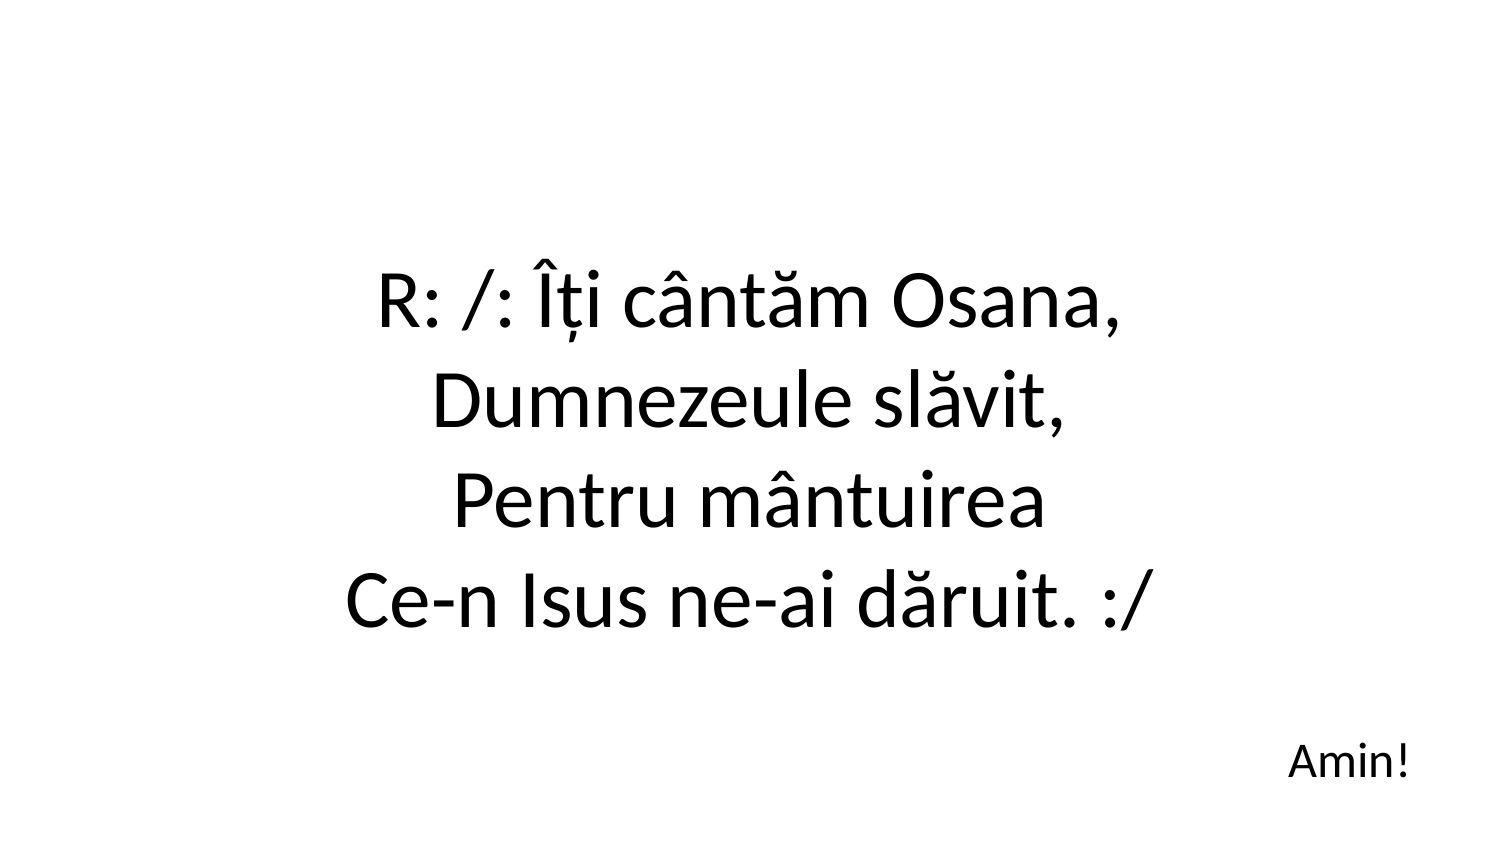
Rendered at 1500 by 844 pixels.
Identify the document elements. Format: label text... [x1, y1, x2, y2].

text_box R: /: Îți cântăm Osana, Dumnezeule slăvit, Pentru mântuirea Ce-n Isus ne-ai dăruit. :/ [330, 192, 1170, 652]
text_box Amin! [1273, 674, 1427, 795]
